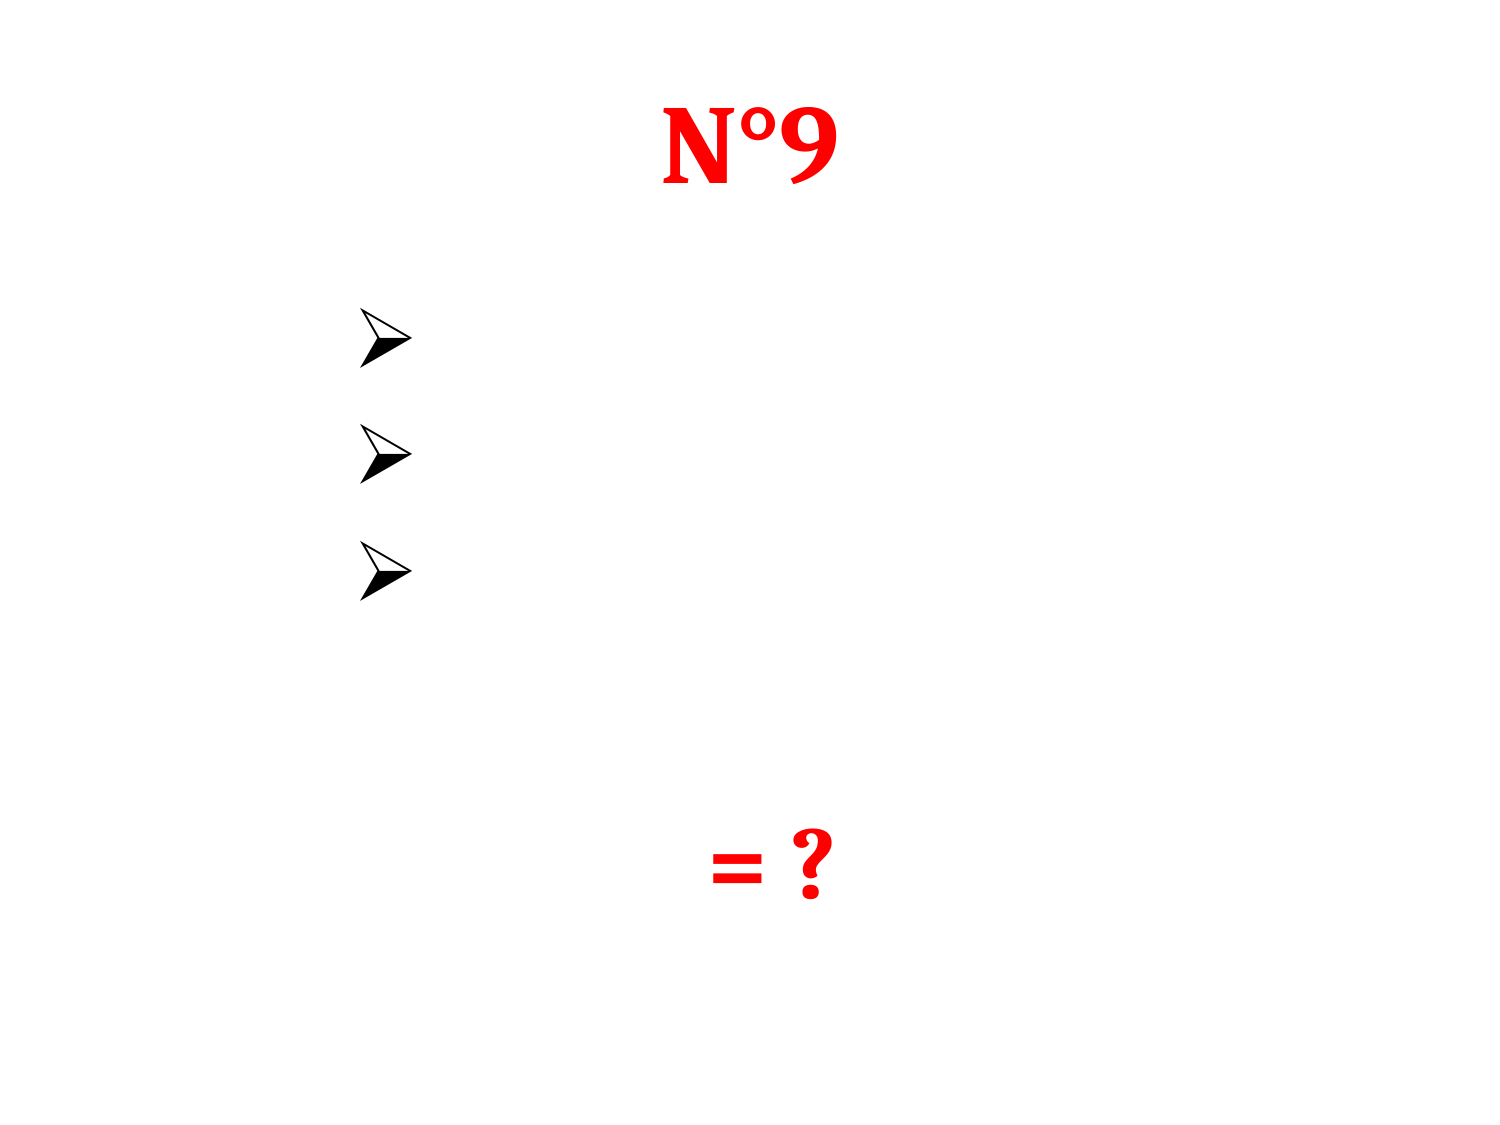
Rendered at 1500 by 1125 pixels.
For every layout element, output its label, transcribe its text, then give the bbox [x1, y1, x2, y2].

text_box N°9 [0, 63, 1500, 214]
